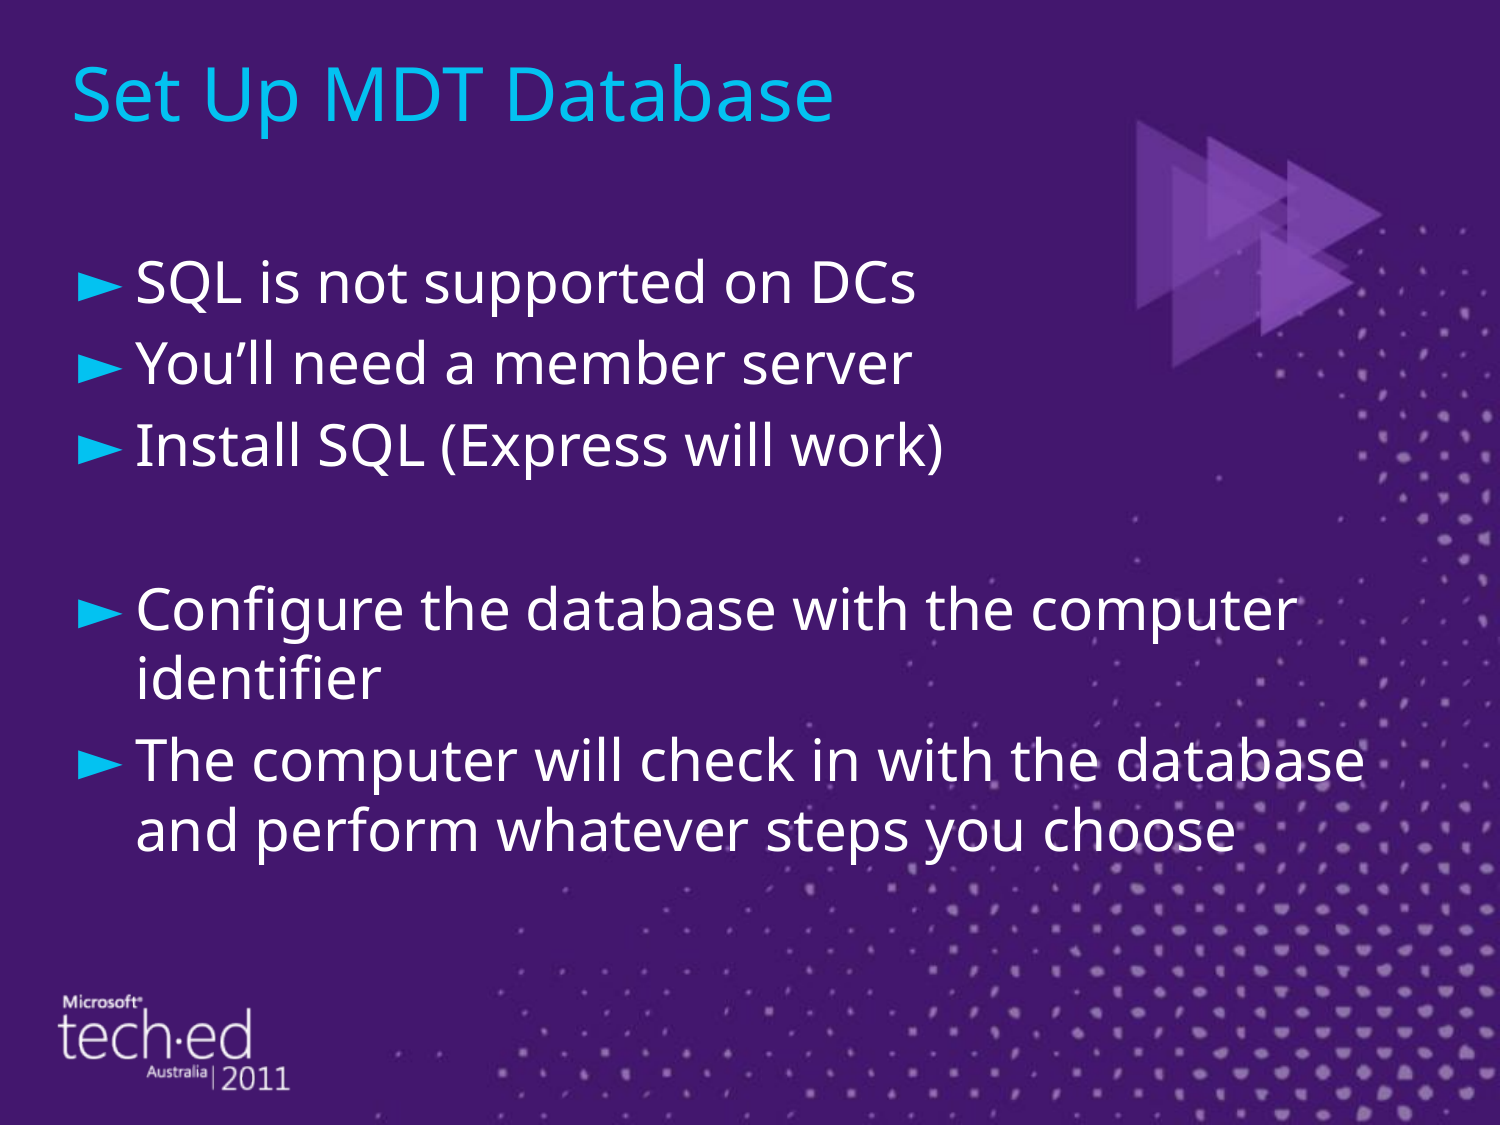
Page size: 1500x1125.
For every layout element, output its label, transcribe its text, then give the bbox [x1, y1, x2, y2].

list SQL is not supported on DCs You’ll need a member server Install SQL (Express will work) Configure the database with the computer identifier The computer will check in with the database and perform whatever steps you choose [63, 237, 1436, 932]
title Set Up MDT Database [63, 37, 1436, 146]
picture [0, 0, 1500, 1125]
